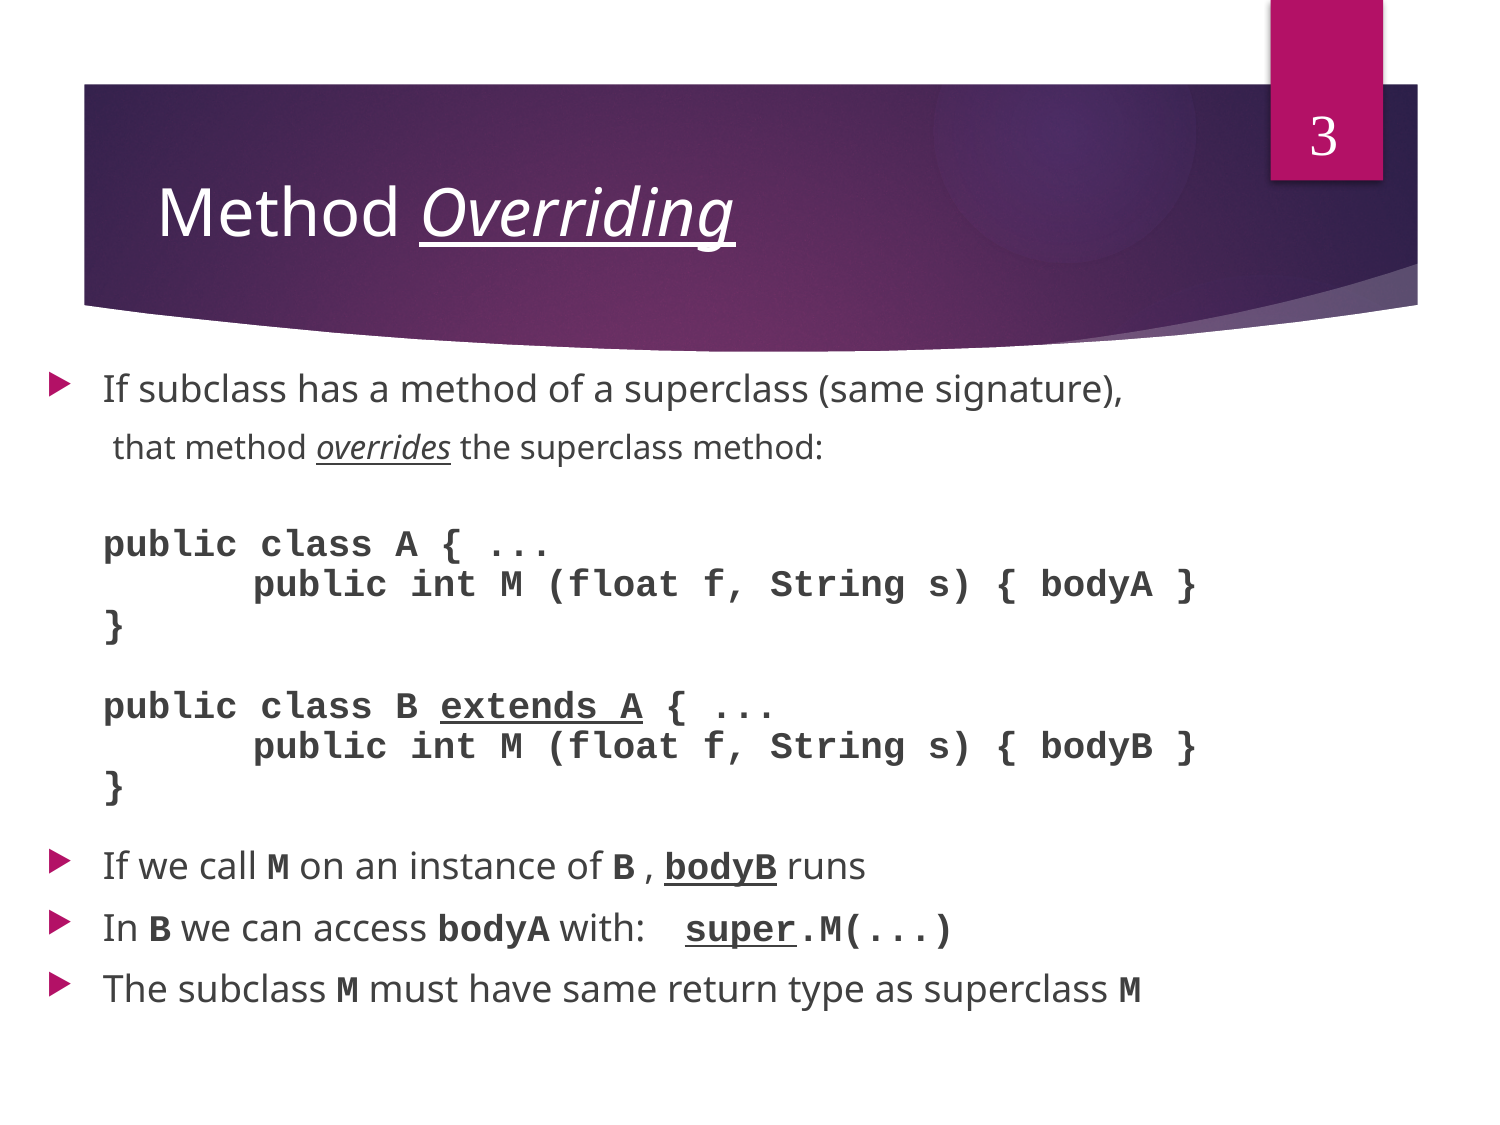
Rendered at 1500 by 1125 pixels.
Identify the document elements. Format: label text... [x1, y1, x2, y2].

title Method Overriding [141, 152, 1183, 269]
slide_number 3 [1259, 48, 1390, 175]
list If subclass has a method of a superclass (same signature), that method overrides the superclass method: public class A { ... public int M (float f, String s) { bodyA } } public class B extends A { ... public int M (float f, String s) { bodyB } } If we call M on an instance of B , bodyB runs In B we can access bodyA with: super.M(...) The subclass M must have same return type as superclass M [31, 362, 1494, 1125]
